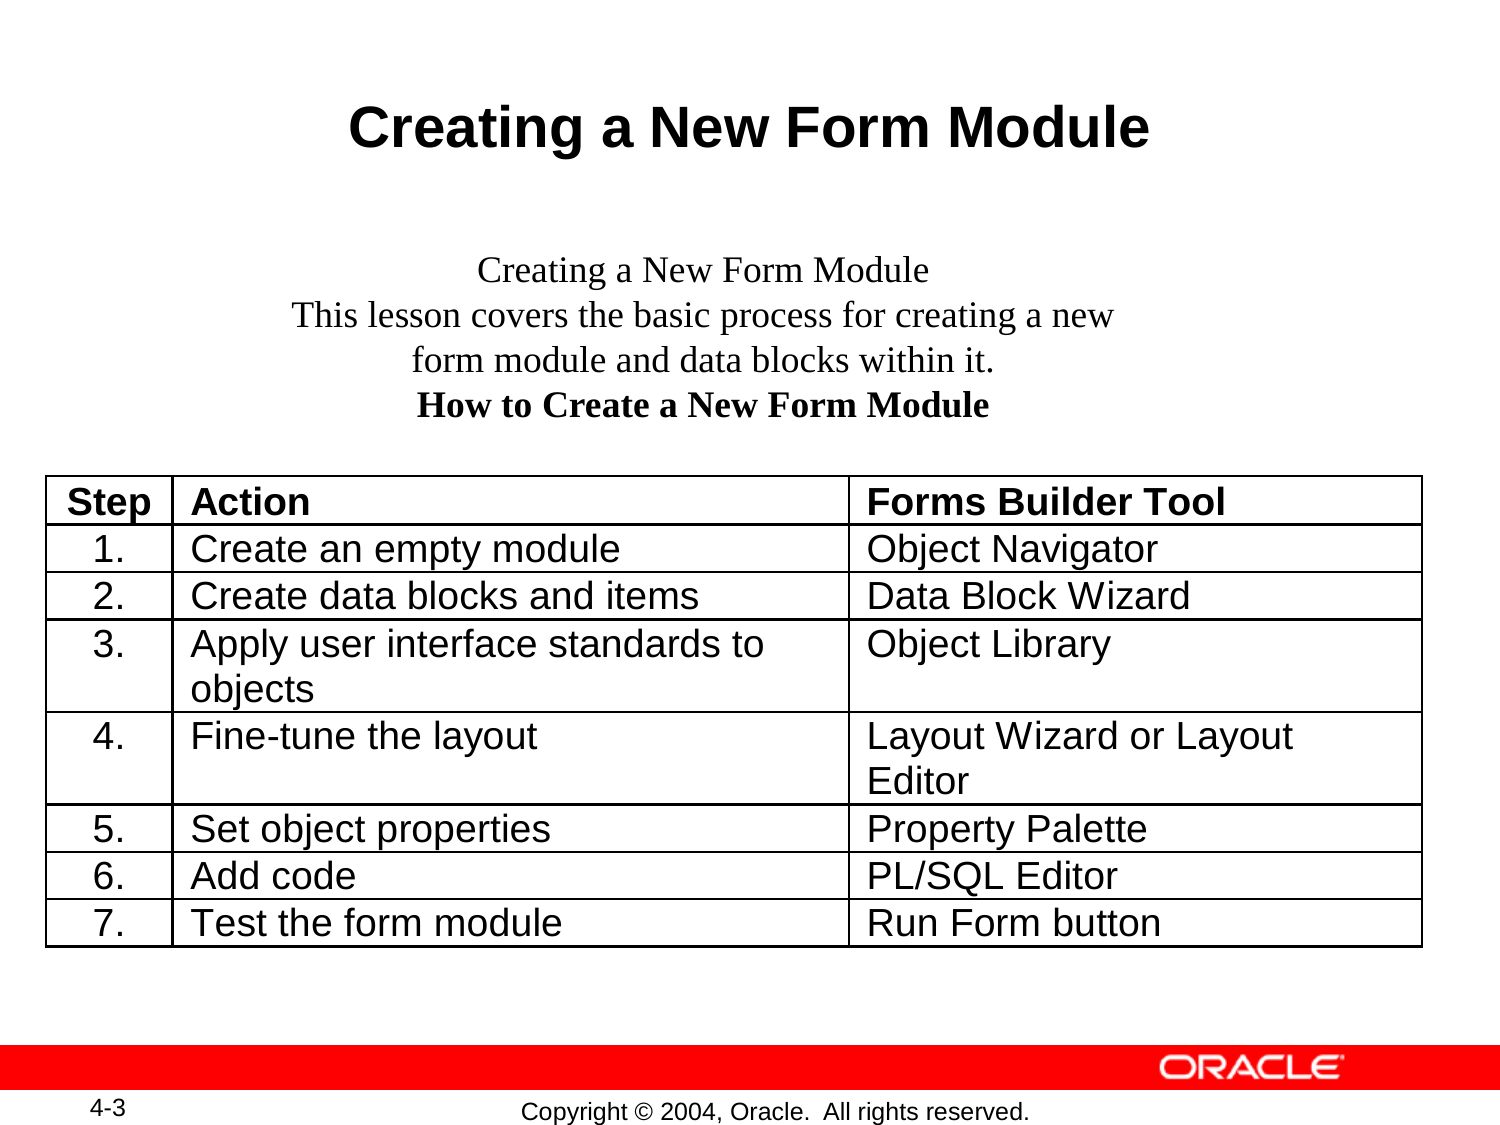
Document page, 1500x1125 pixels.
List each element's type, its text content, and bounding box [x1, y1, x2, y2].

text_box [21, 474, 1500, 1038]
text_box Creating a New Form Module This lesson covers the basic process for creating a new form module and data blocks within it. How to Create a New Form Module [237, 237, 1170, 473]
title Creating a New Form Module [149, 87, 1351, 232]
